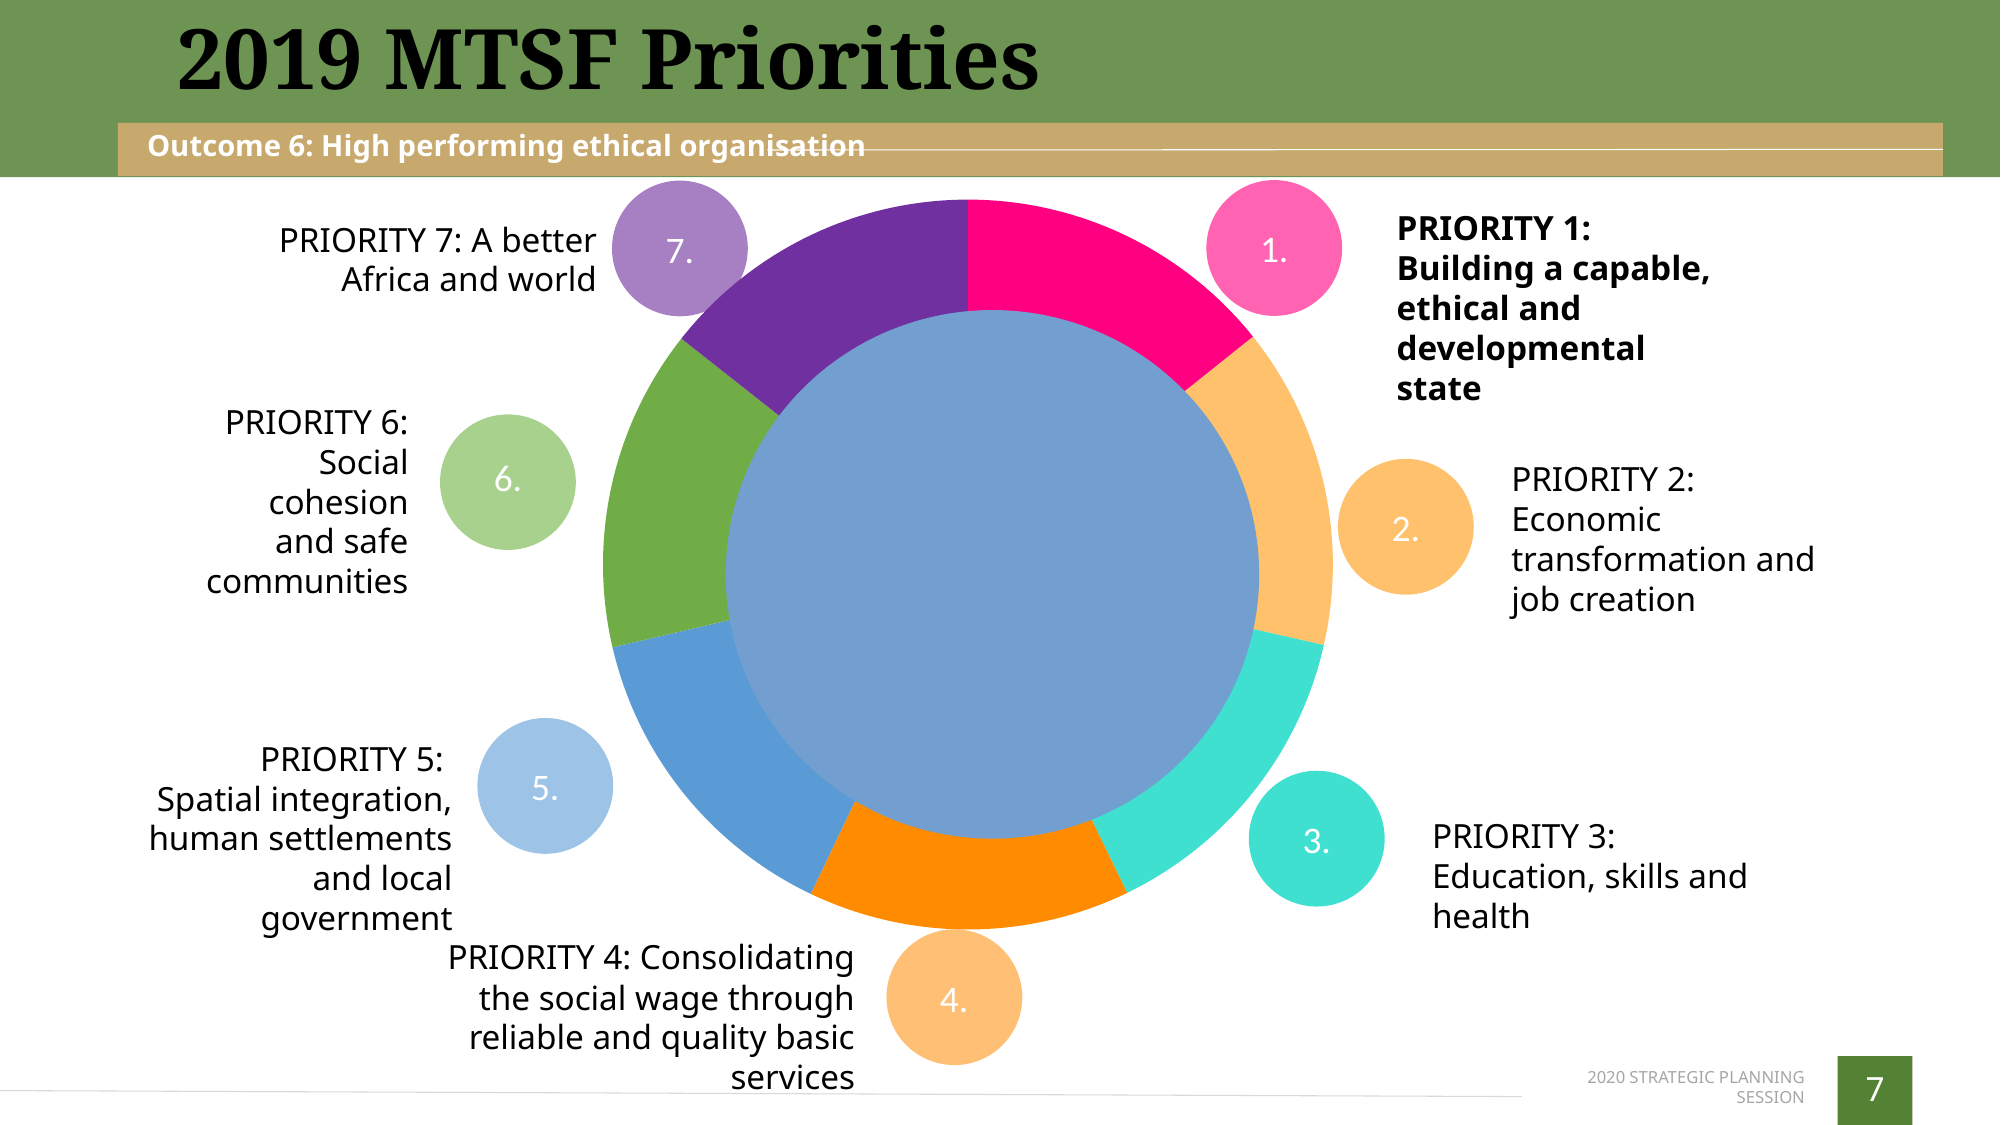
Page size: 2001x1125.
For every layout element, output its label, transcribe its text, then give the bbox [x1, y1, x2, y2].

text_box 2019 MTSF Priorities [162, 5, 1957, 120]
text_box PRIORITY 7: A better Africa and world [250, 211, 358, 306]
text_box PRIORITY 4: Consolidating the social wage through reliable and quality basic services [388, 945, 871, 1104]
text_box 1. [1251, 180, 1298, 184]
text_box 7. [658, 180, 702, 184]
text_box PRIORITY 1: Building a capable, ethical and developmental state [1578, 200, 1740, 415]
chart [358, 184, 1578, 945]
text_box PRIORITY 3: Education, skills and health [1578, 808, 1779, 943]
text_box Outcome 6: High performing ethical organisation [147, 127, 1275, 163]
text_box PRIORITY 6: Social cohesion and safe communities [61, 393, 358, 608]
text_box PRIORITY 5: Spatial integration, human settlements and local government [105, 730, 358, 945]
text_box PRIORITY 2: Economic transformation and job creation [1578, 451, 1859, 626]
text_box 4. [886, 945, 1023, 1066]
